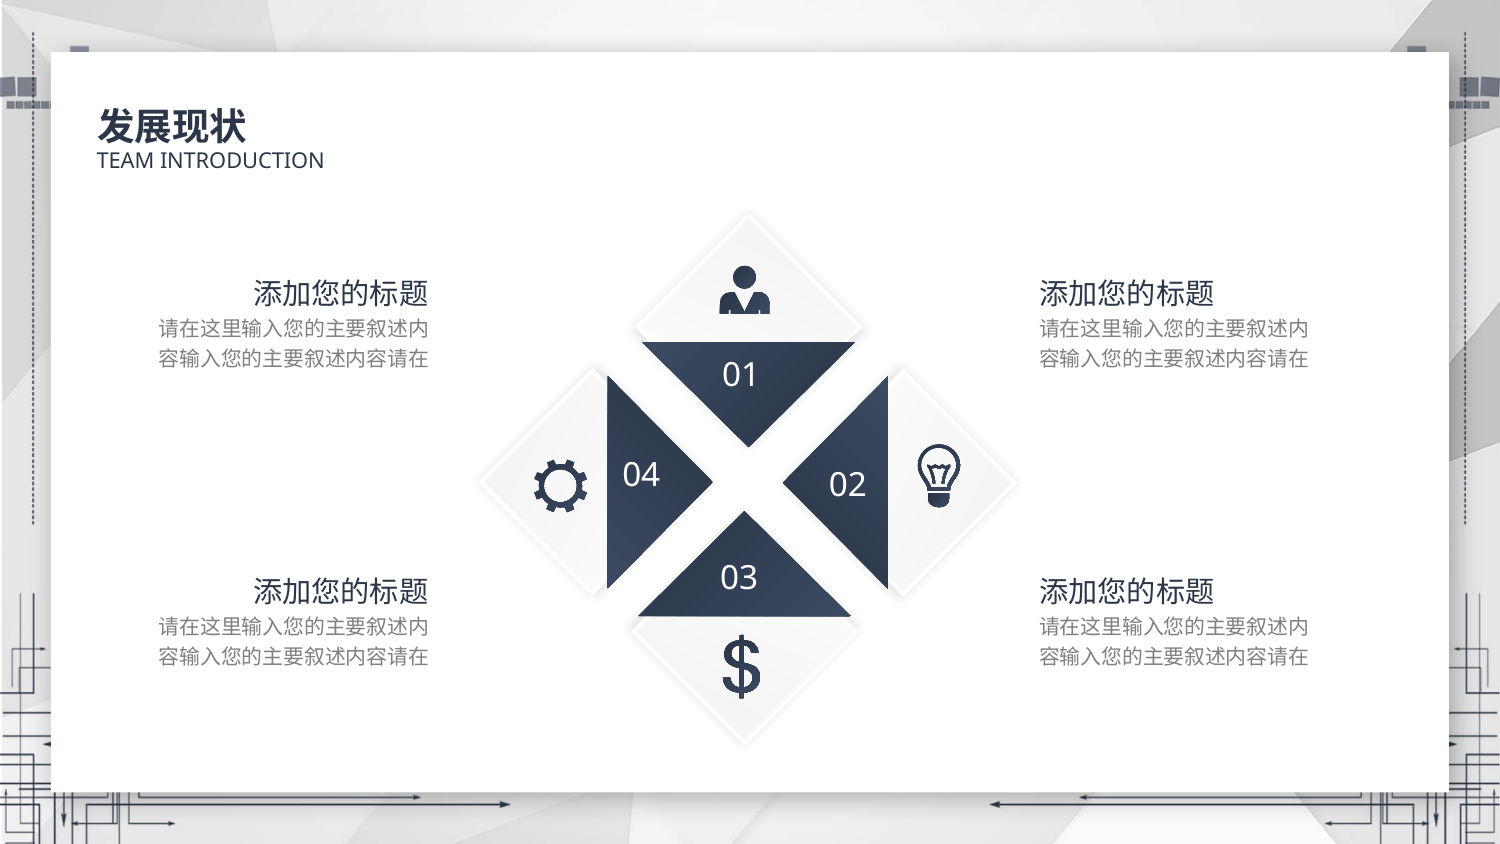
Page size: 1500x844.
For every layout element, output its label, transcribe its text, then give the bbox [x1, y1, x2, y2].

text_box 添加您的标题 请在这里输入您的主要叙述内容输入您的主要叙述内容请在 [1024, 559, 1329, 676]
text_box 添加您的标题 请在这里输入您的主要叙述内容输入您的主要叙述内容请在 [139, 559, 444, 676]
text_box 添加您的标题 请在这里输入您的主要叙述内容输入您的主要叙述内容请在 [139, 261, 444, 378]
picture [0, 0, 1500, 844]
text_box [96, 91, 341, 178]
text_box 添加您的标题 请在这里输入您的主要叙述内容输入您的主要叙述内容请在 [1024, 261, 1329, 378]
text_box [513, 248, 983, 711]
